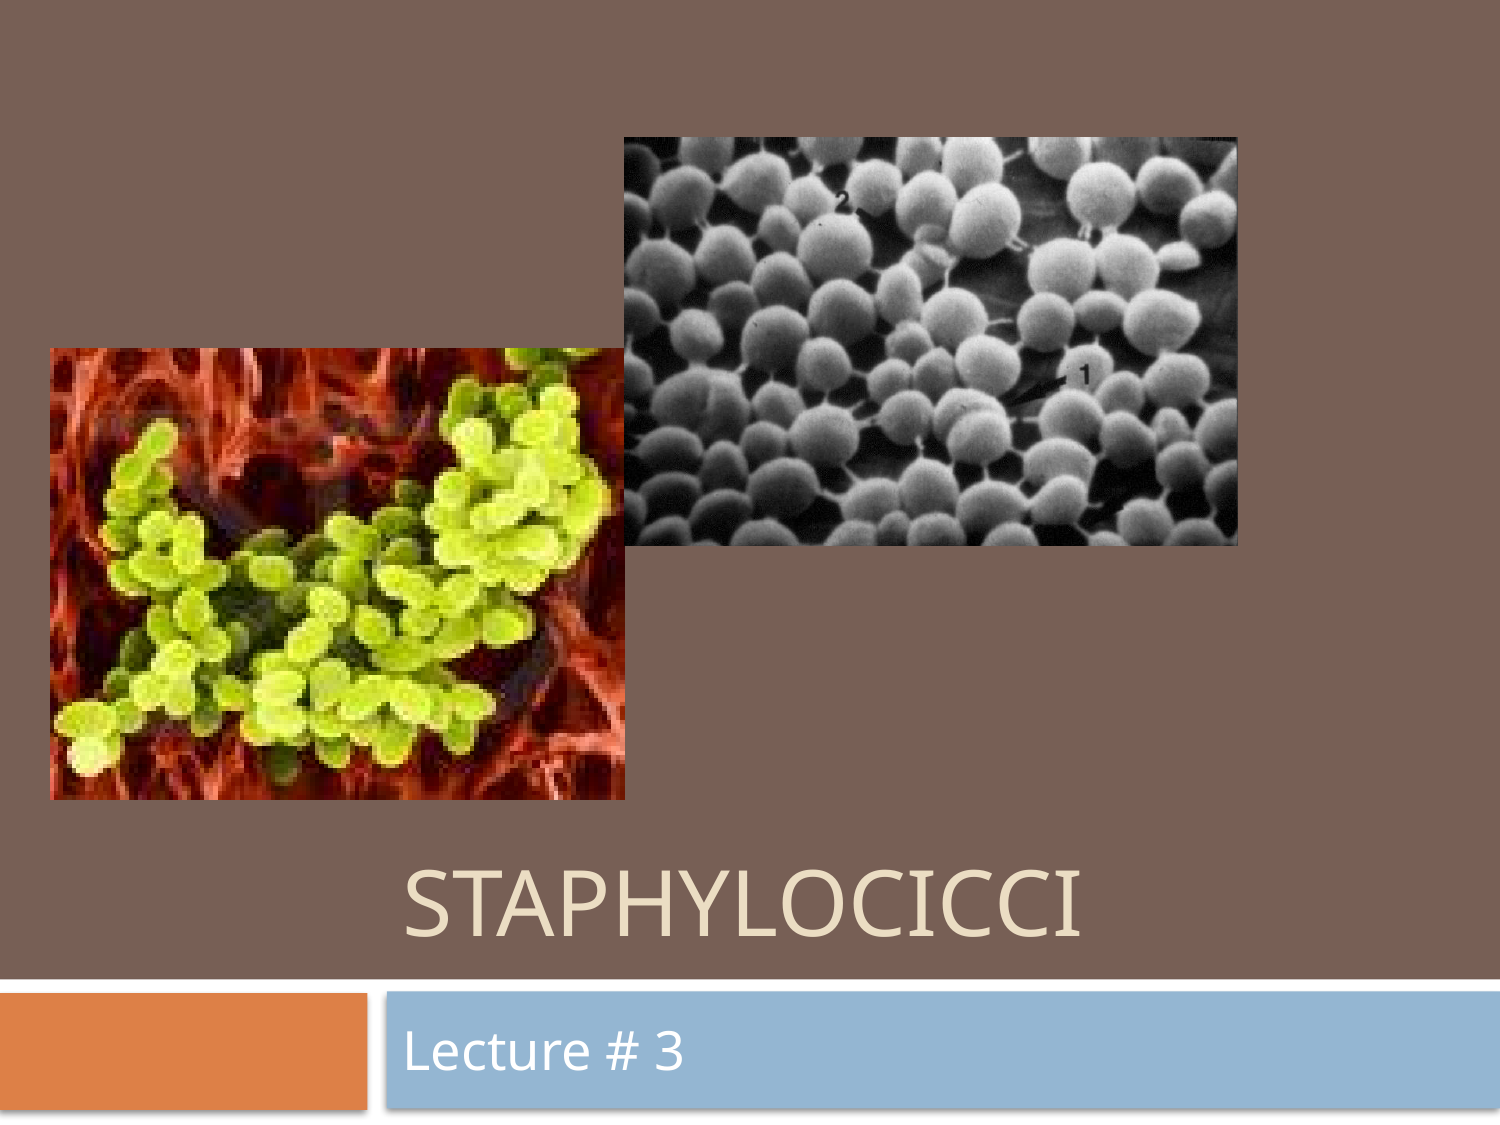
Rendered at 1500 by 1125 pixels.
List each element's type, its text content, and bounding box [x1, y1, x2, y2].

subtitle Lecture # 3 [387, 992, 1488, 1105]
title STAPHYLOCICCI [387, 662, 1450, 963]
picture [49, 137, 1238, 801]
